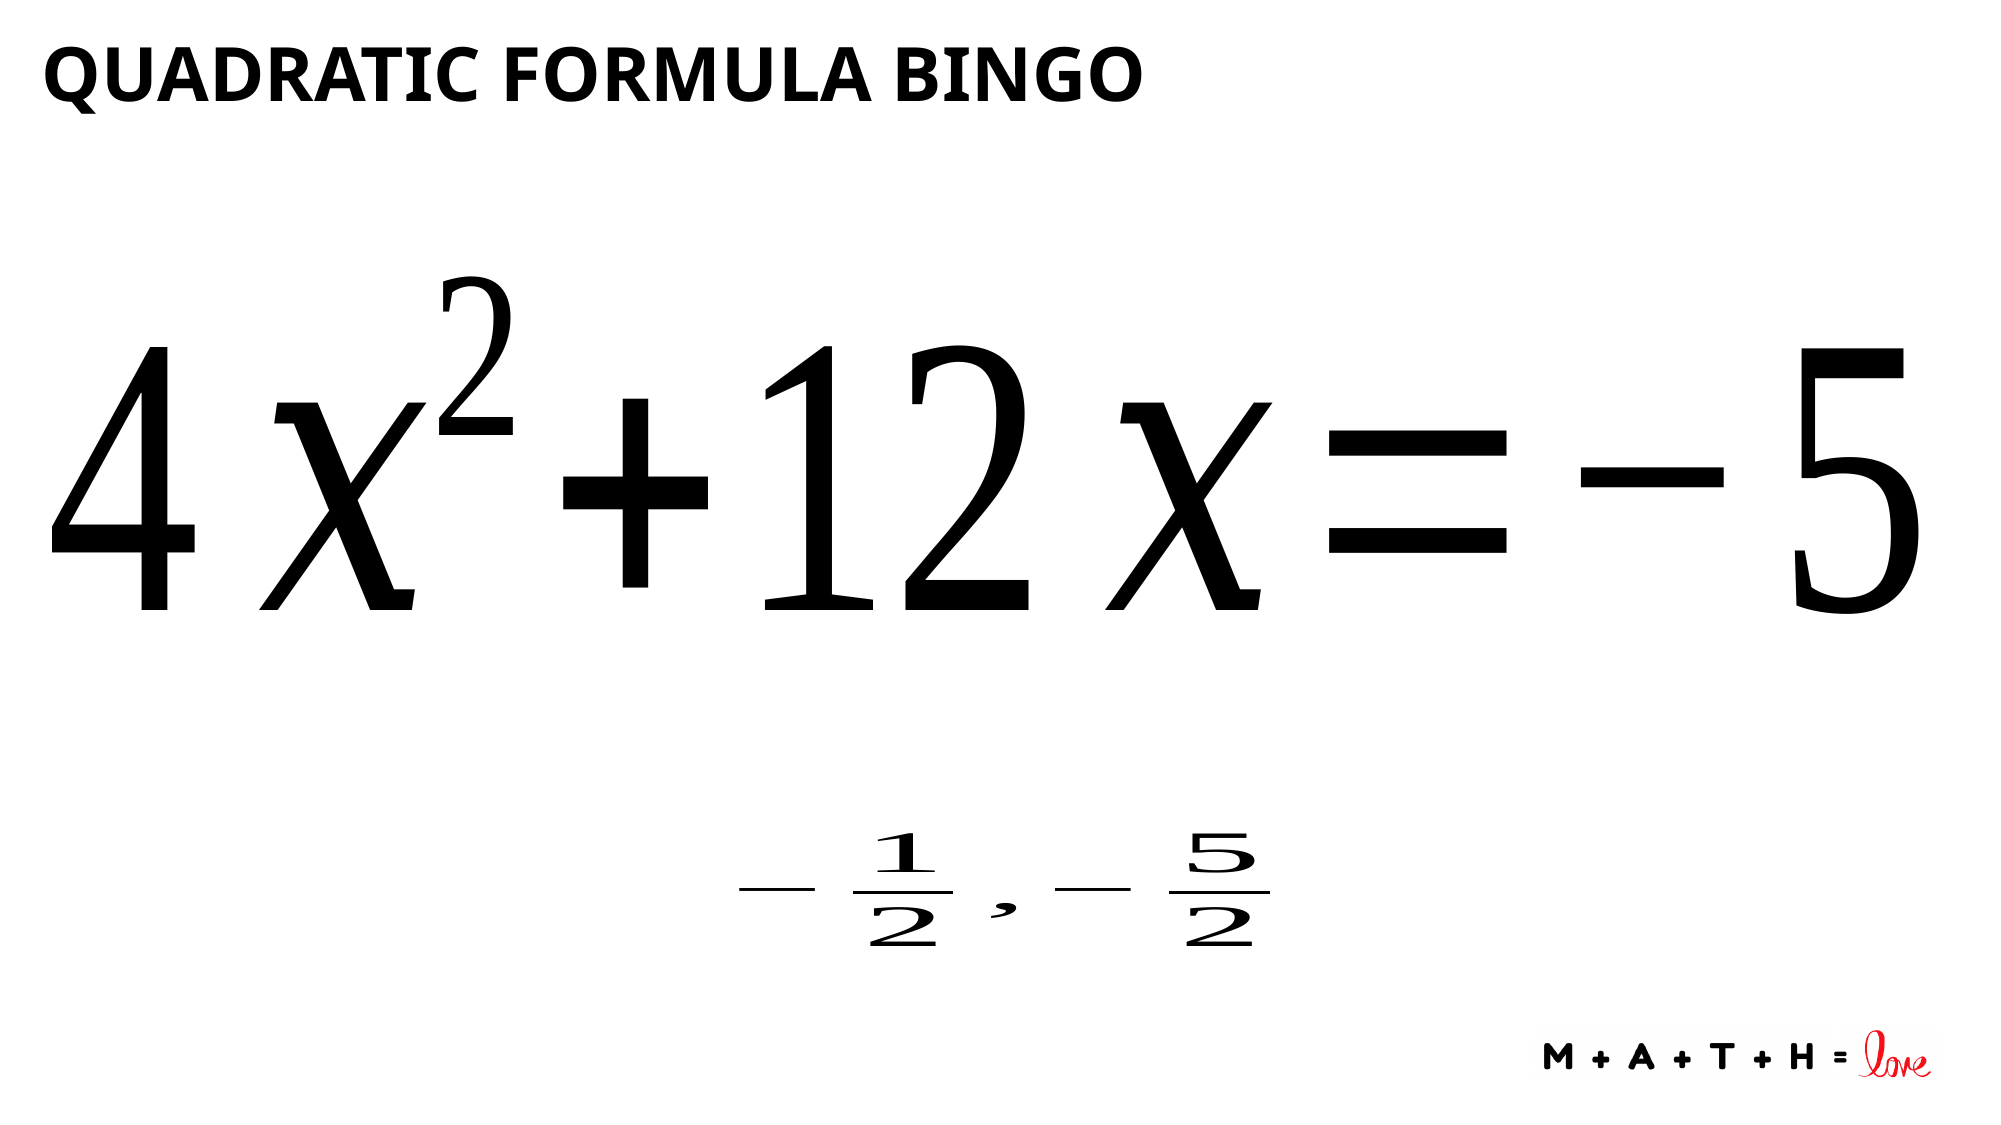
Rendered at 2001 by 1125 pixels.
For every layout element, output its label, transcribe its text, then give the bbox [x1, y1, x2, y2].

picture [1528, 1026, 1941, 1082]
text_box QUADRATIC FORMULA BINGO [27, 18, 1323, 124]
